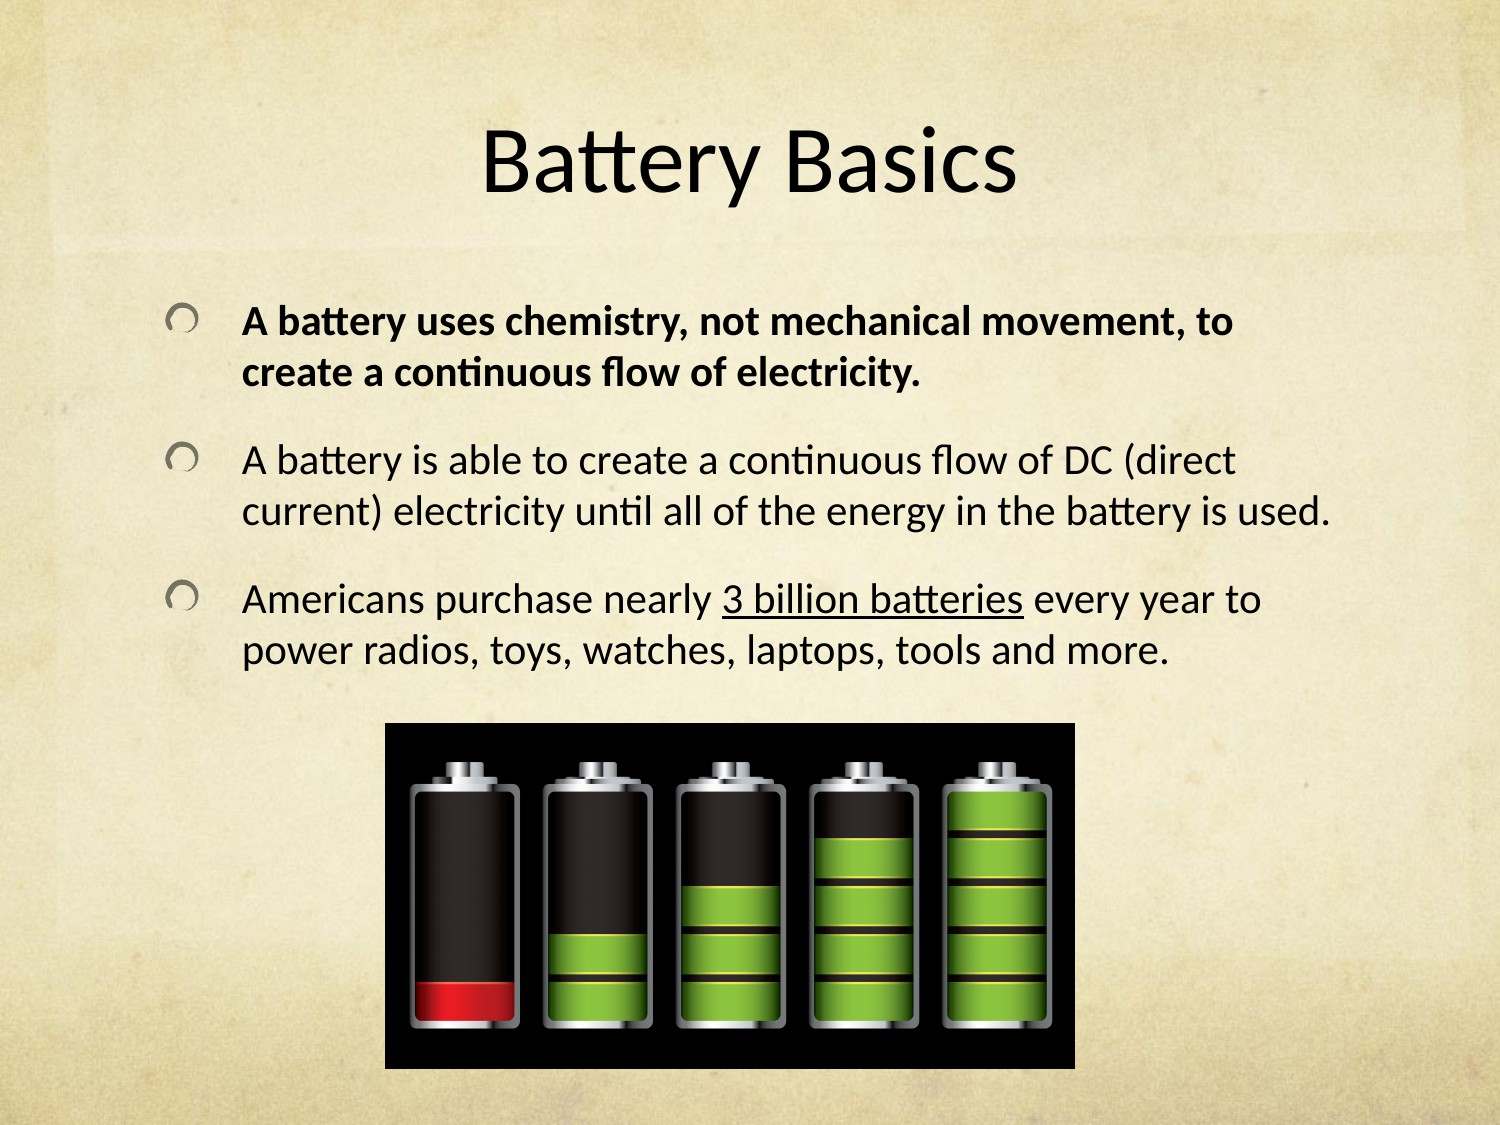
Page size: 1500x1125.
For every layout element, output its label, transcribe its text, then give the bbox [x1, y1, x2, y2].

picture [0, 0, 1500, 1125]
title Battery Basics [150, 82, 1350, 225]
list A battery uses chemistry, not mechanical movement, to create a continuous flow of electricity. A battery is able to create a continuous flow of DC (direct current) electricity until all of the energy in the battery is used. Americans purchase nearly 3 billion batteries every year to power radios, toys, watches, laptops, tools and more. [150, 284, 1350, 688]
